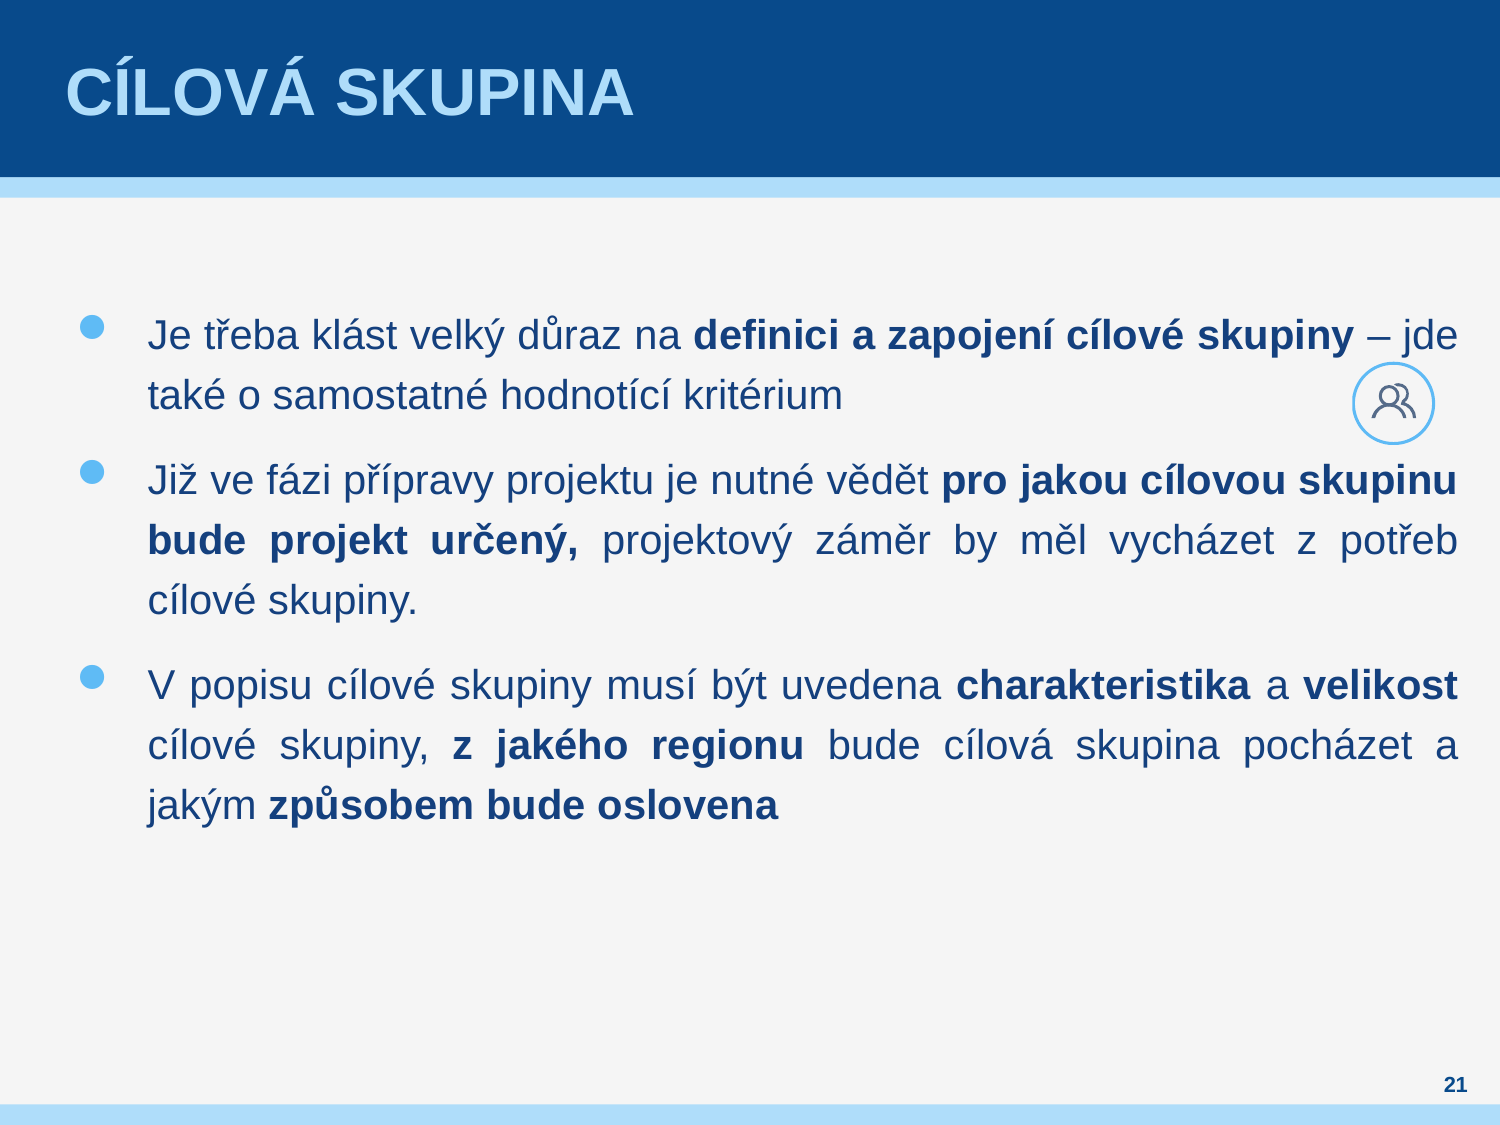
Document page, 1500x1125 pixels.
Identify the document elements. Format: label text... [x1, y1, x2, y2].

slide_number 21 [1417, 1068, 1495, 1099]
list Je třeba klást velký důraz na definici a zapojení cílové skupiny – jde také o samostatné hodnotící kritérium Již ve fázi přípravy projektu je nutné vědět pro jakou cílovou skupinu bude projekt určený, projektový záměr by měl vycházet z potřeb cílové skupiny. V popisu cílové skupiny musí být uvedena charakteristika a velikost cílové skupiny, z jakého regionu bude cílová skupina pocházet a jakým způsobem bude oslovena [75, 296, 1461, 938]
title Cílová skupina [59, 0, 1441, 178]
picture [1352, 361, 1436, 445]
